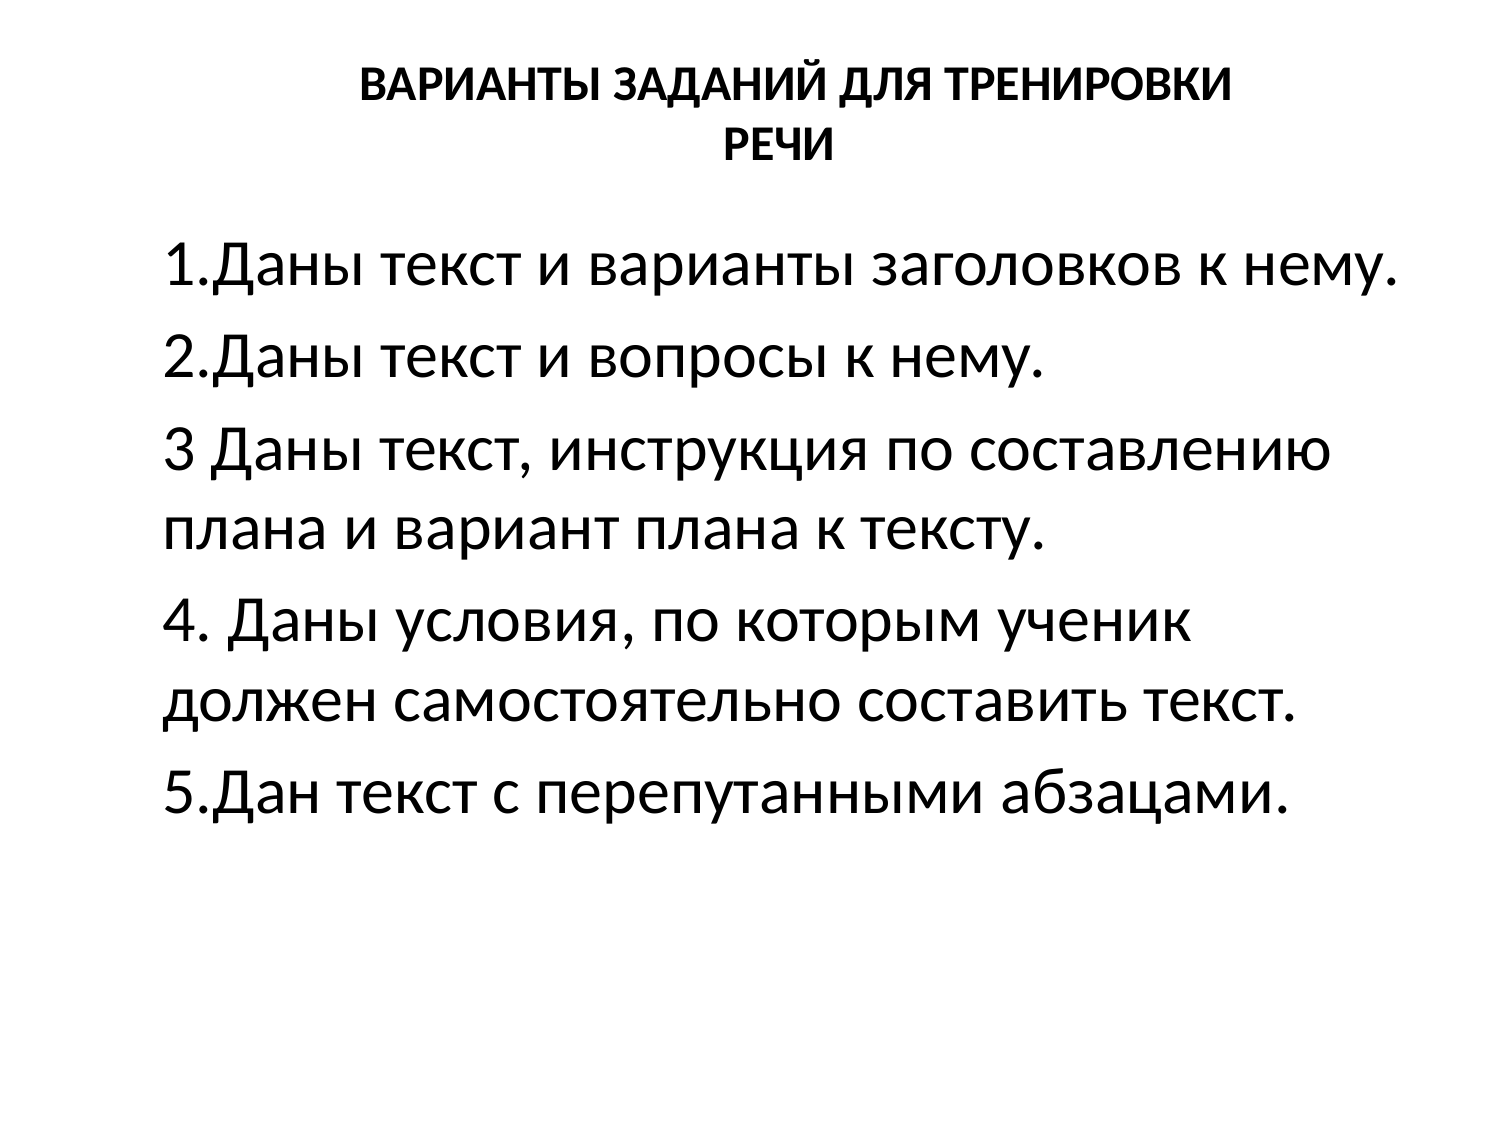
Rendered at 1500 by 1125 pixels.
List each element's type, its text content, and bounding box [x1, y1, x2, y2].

title Варианты заданий для тренировки речи [336, 42, 1257, 184]
list 1.Даны текст и варианты заголовков к нему. 2.Даны текст и вопросы к нему. 3 Даны текст, инструкция по составлению плана и вариант плана к тексту. 4. Даны условия, по которым ученик должен самостоятельно составить текст. 5.Дан текст с перепутанными абзацами. [147, 184, 1424, 835]
text_box [312, 481, 1063, 542]
